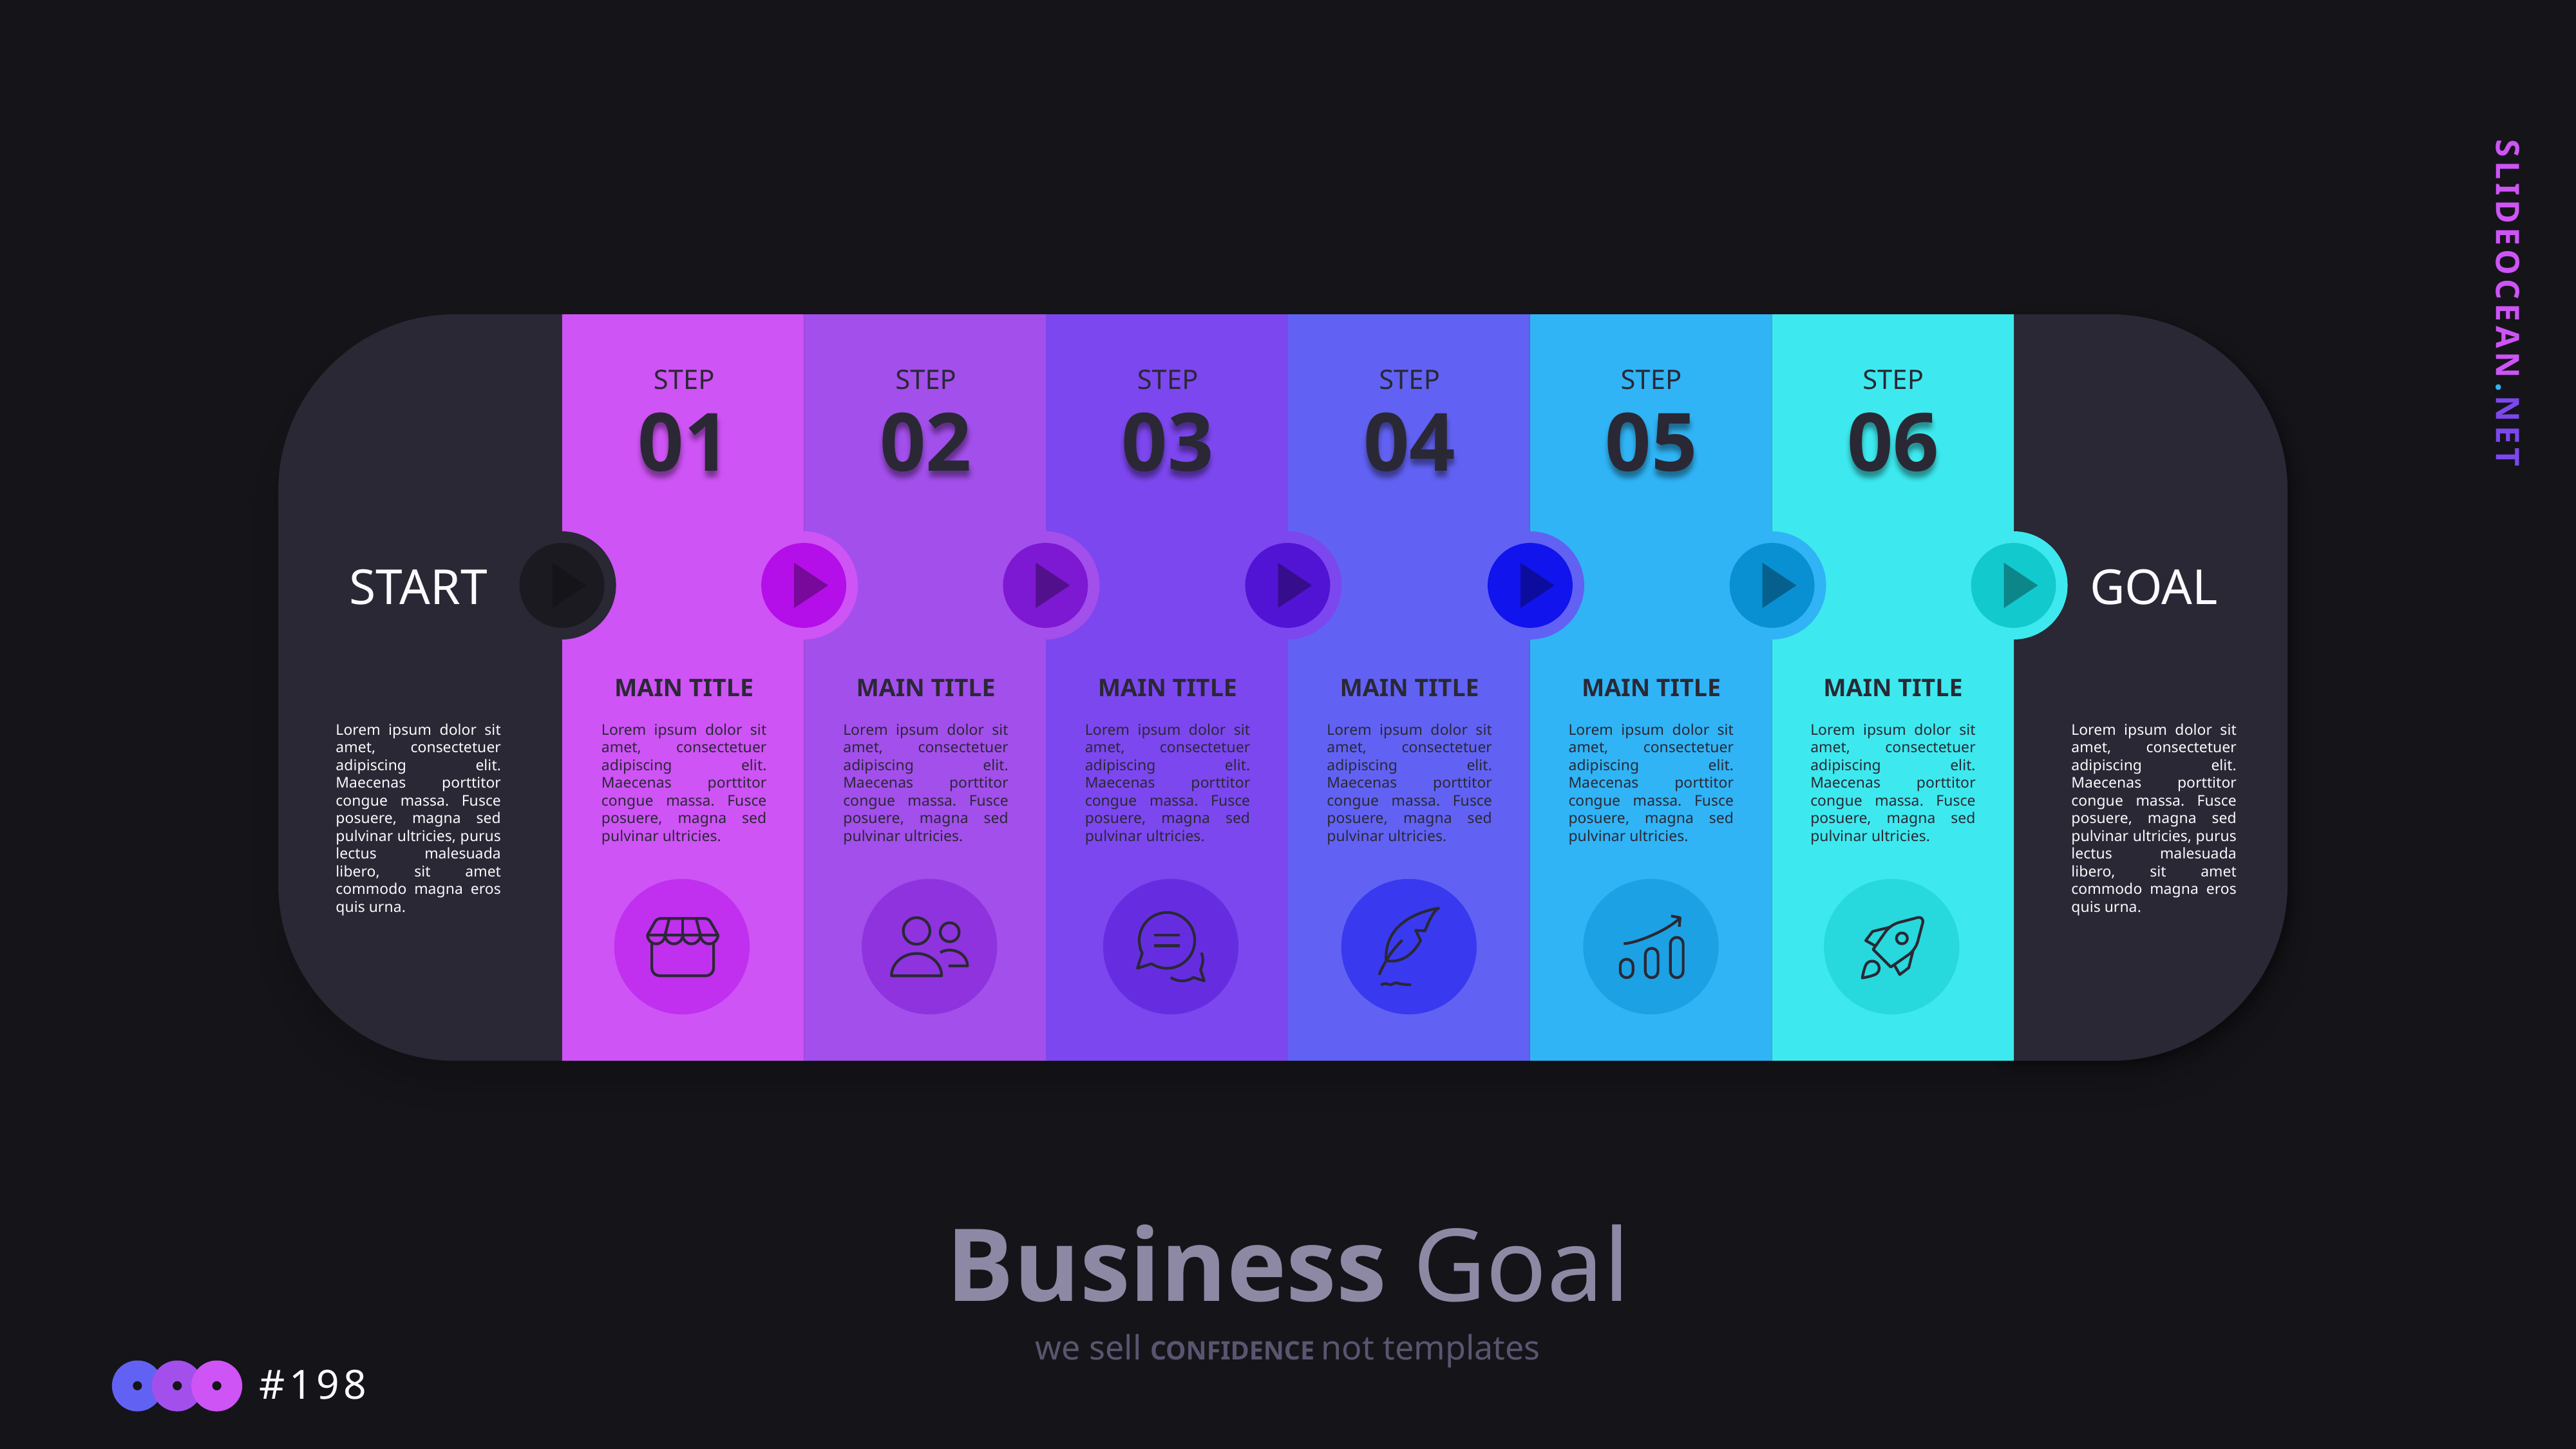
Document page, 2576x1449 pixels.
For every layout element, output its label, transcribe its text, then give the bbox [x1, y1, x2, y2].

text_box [1558, 667, 1744, 833]
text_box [278, 314, 617, 1061]
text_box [1585, 314, 1827, 1061]
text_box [1100, 314, 1342, 1061]
text_box we sell CONFIDENCE not templates [1026, 1327, 1550, 1371]
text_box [326, 551, 511, 905]
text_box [1342, 314, 1585, 1061]
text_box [833, 667, 1019, 833]
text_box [617, 357, 751, 493]
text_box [1827, 314, 2069, 1061]
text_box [1800, 667, 1986, 833]
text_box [858, 314, 1100, 1061]
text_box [617, 314, 858, 1061]
text_box Business Goal [936, 1196, 1640, 1327]
text_box #198 [259, 1359, 402, 1408]
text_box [1101, 357, 1235, 493]
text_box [1075, 667, 1260, 833]
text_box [2061, 551, 2247, 905]
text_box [591, 667, 777, 833]
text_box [1826, 357, 1960, 493]
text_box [859, 357, 993, 493]
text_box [1584, 357, 1718, 493]
text_box [2003, 313, 2289, 1062]
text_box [1317, 667, 1502, 833]
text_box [1343, 357, 1477, 493]
